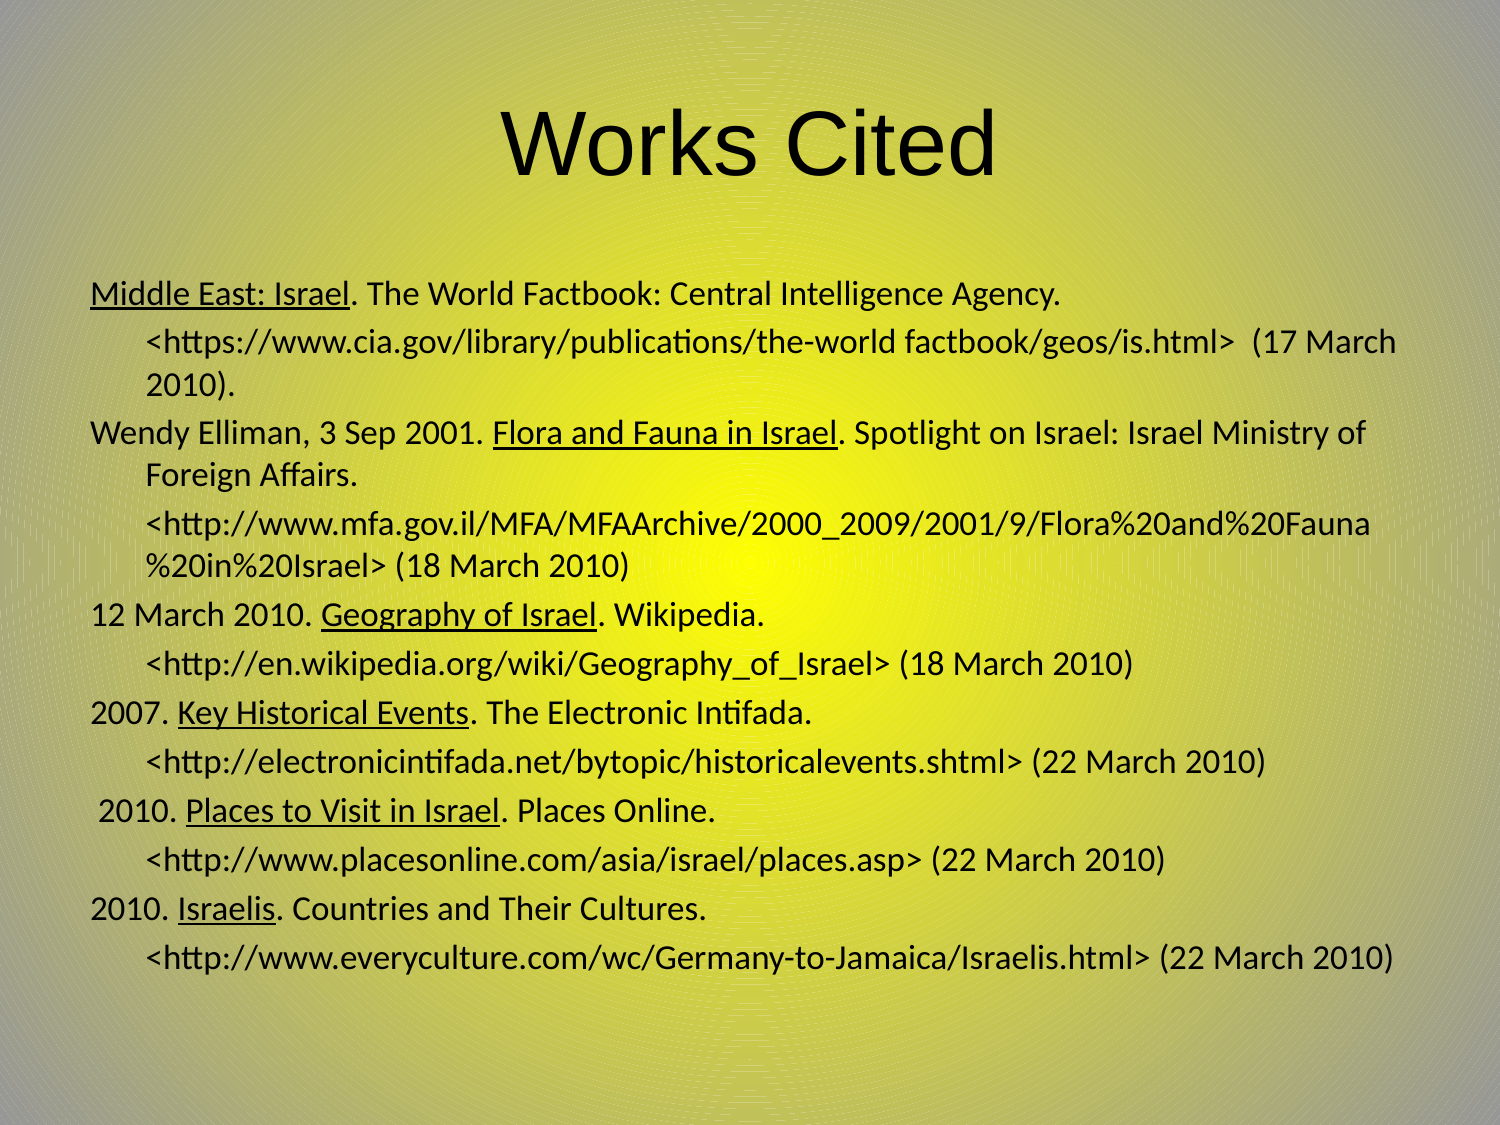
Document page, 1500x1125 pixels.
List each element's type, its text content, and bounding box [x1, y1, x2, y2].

title Works Cited [75, 45, 1425, 233]
list Middle East: Israel. The World Factbook: Central Intelligence Agency. <https://www.cia.gov/library/publications/the-world factbook/geos/is.html> (17 March 2010). Wendy Elliman, 3 Sep 2001. Flora and Fauna in Israel. Spotlight on Israel: Israel Ministry of Foreign Affairs. <http://www.mfa.gov.il/MFA/MFAArchive/2000_2009/2001/9/Flora%20and%20Fauna%20in%20Israel> (18 March 2010) 12 March 2010. Geography of Israel. Wikipedia. <http://en.wikipedia.org/wiki/Geography_of_Israel> (18 March 2010) 2007. Key Historical Events. The Electronic Intifada. <http://electronicintifada.net/bytopic/historicalevents.shtml> (22 March 2010) 2010. Places to Visit in Israel. Places Online. <http://www.placesonline.com/asia/israel/places.asp> (22 March 2010) 2010. Israelis. Countries and Their Cultures. <http://www.everyculture.com/wc/Germany-to-Jamaica/Israelis.html> (22 March 2010) [75, 262, 1425, 1005]
